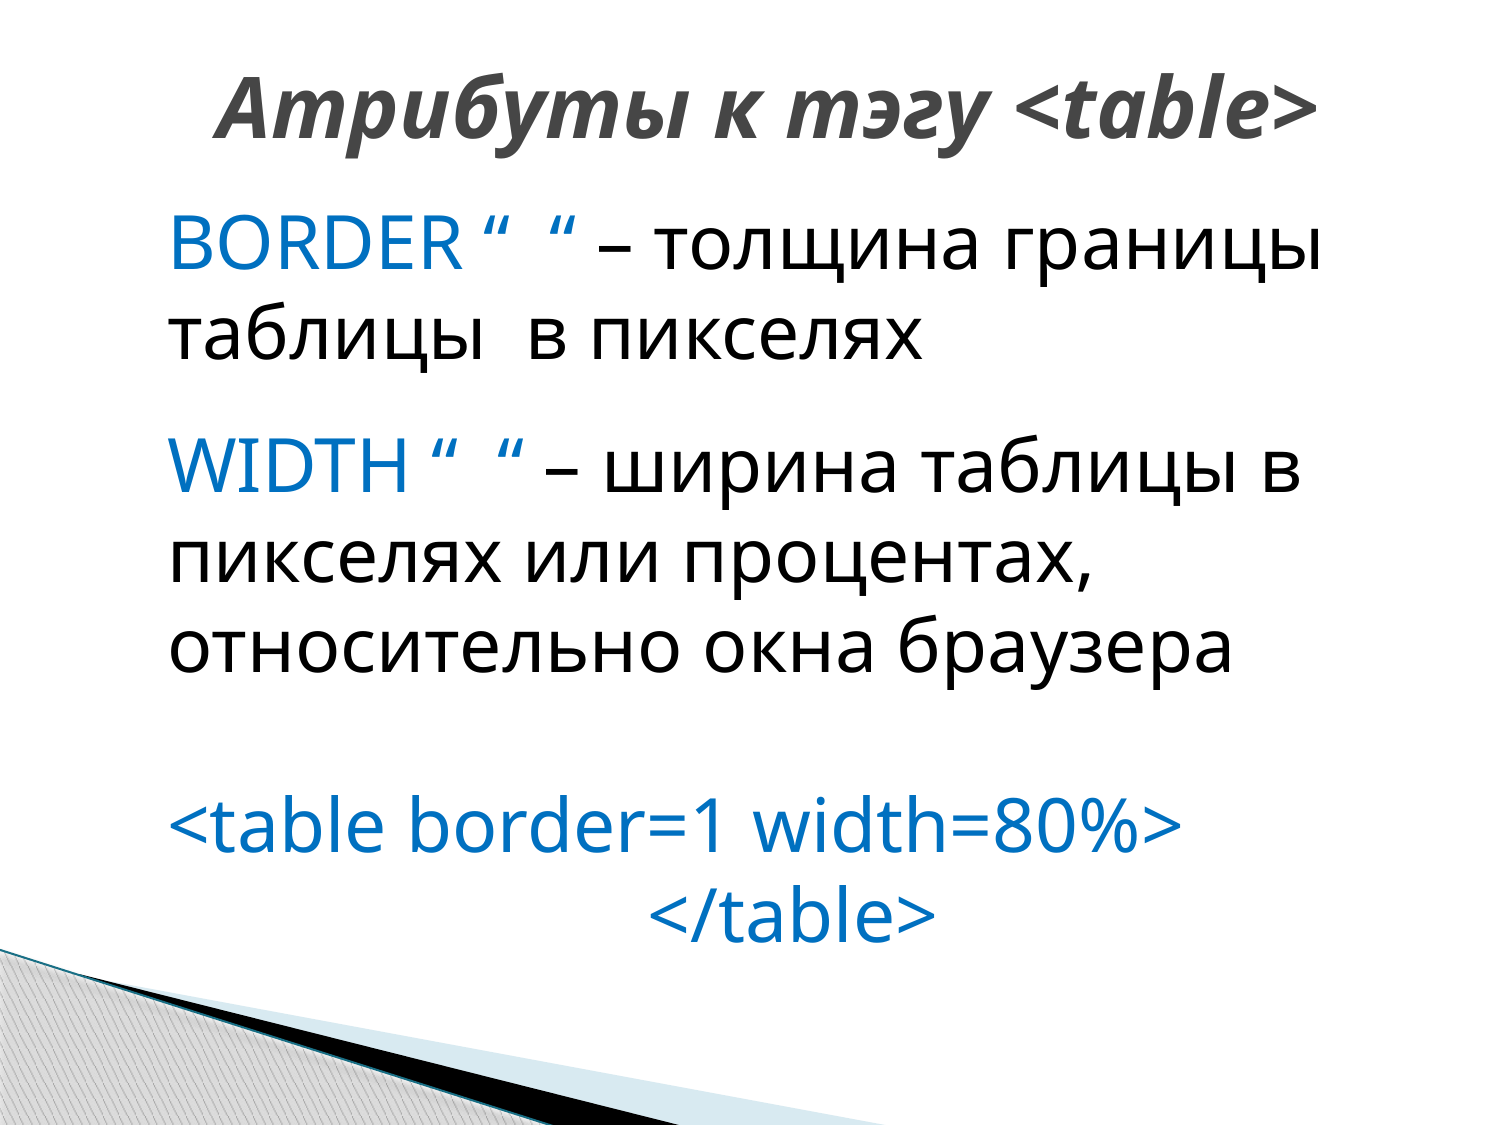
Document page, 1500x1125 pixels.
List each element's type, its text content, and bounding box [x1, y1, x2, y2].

text_box BORDER “ “ – толщина границы таблицы в пикселях [152, 187, 1372, 383]
text_box Атрибуты к тэгу <table> [93, 35, 1444, 176]
text_box WIDTH “ “ – ширина таблицы в пикселях или процентах, относительно окна браузера <table border=1 width=80%> </table> [152, 410, 1454, 965]
